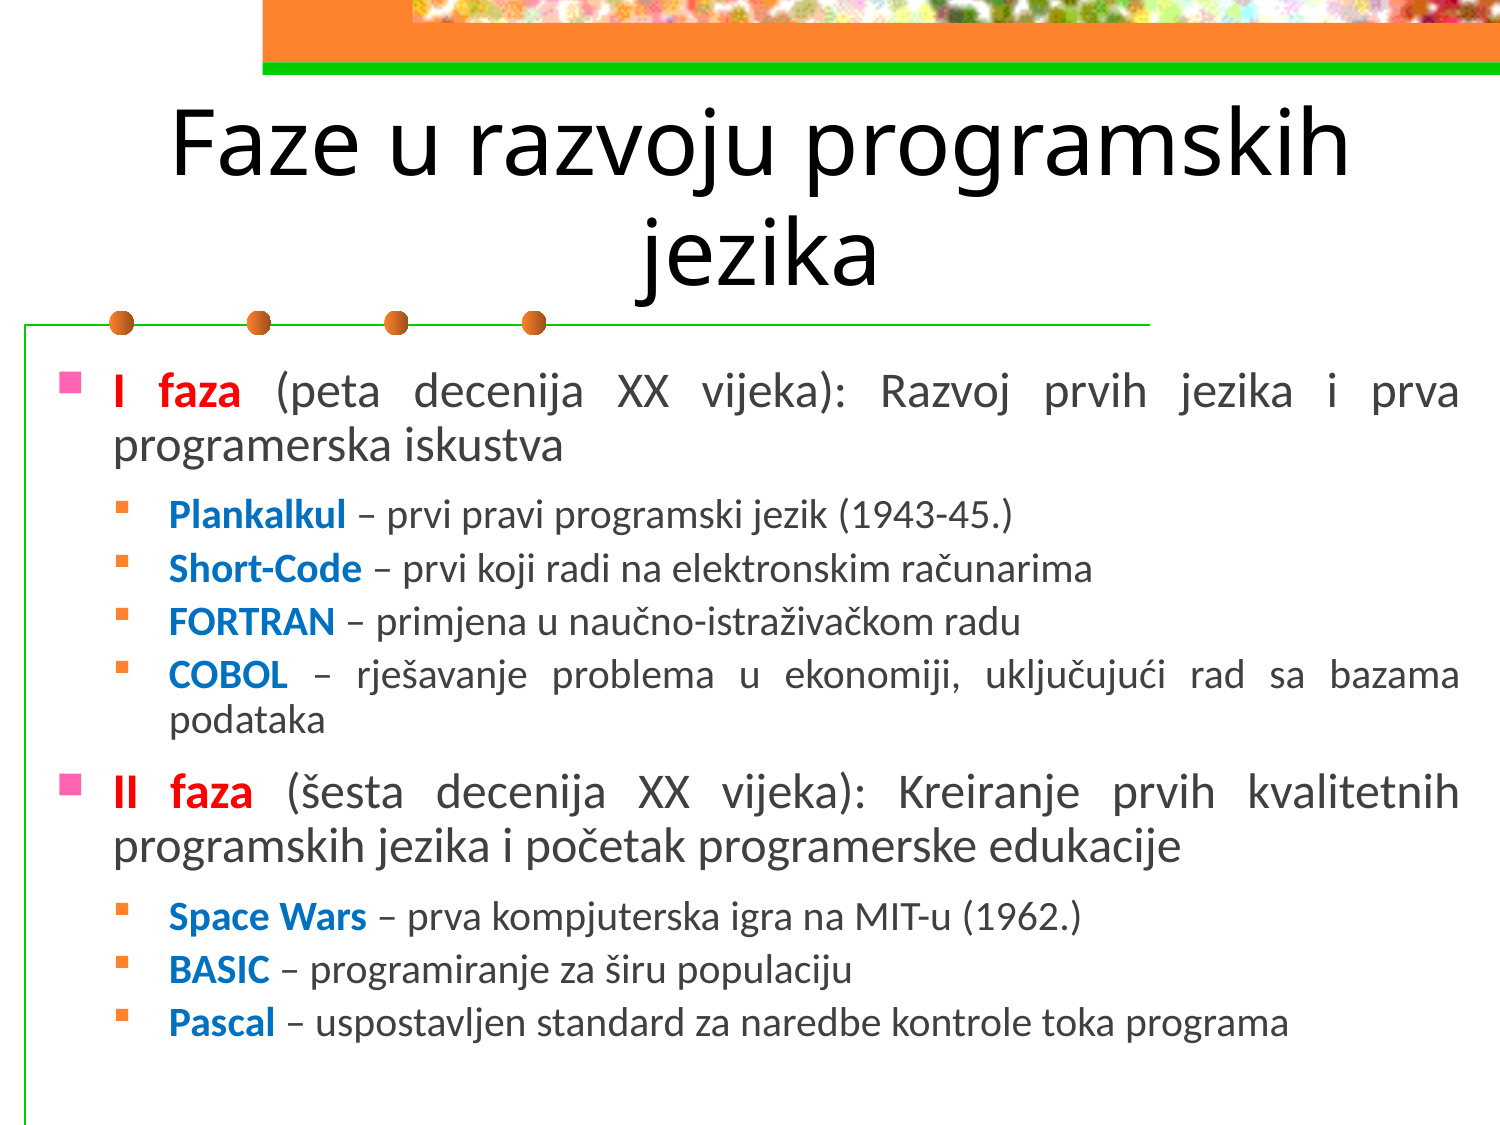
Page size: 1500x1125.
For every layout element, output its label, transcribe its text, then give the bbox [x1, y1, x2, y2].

title Faze u razvoju programskih jezika [41, 99, 1483, 288]
list I faza (peta decenija XX vijeka): Razvoj prvih jezika i prva programerska iskustva Plankalkul – prvi pravi programski jezik (1943-45.) Short-Code – prvi koji radi na elektronskim računarima FORTRAN – primjena u naučno-istraživačkom radu COBOL – rješavanje problema u ekonomiji, uključujući rad sa bazama podataka II faza (šesta decenija XX vijeka): Kreiranje prvih kvalitetnih programskih jezika i početak programerske edukacije Space Wars – prva kompjuterska igra na MIT-u (1962.) BASIC – programiranje za širu populaciju Pascal – uspostavljen standard za naredbe kontrole toka programa [41, 356, 1477, 1094]
picture [412, 0, 1500, 23]
